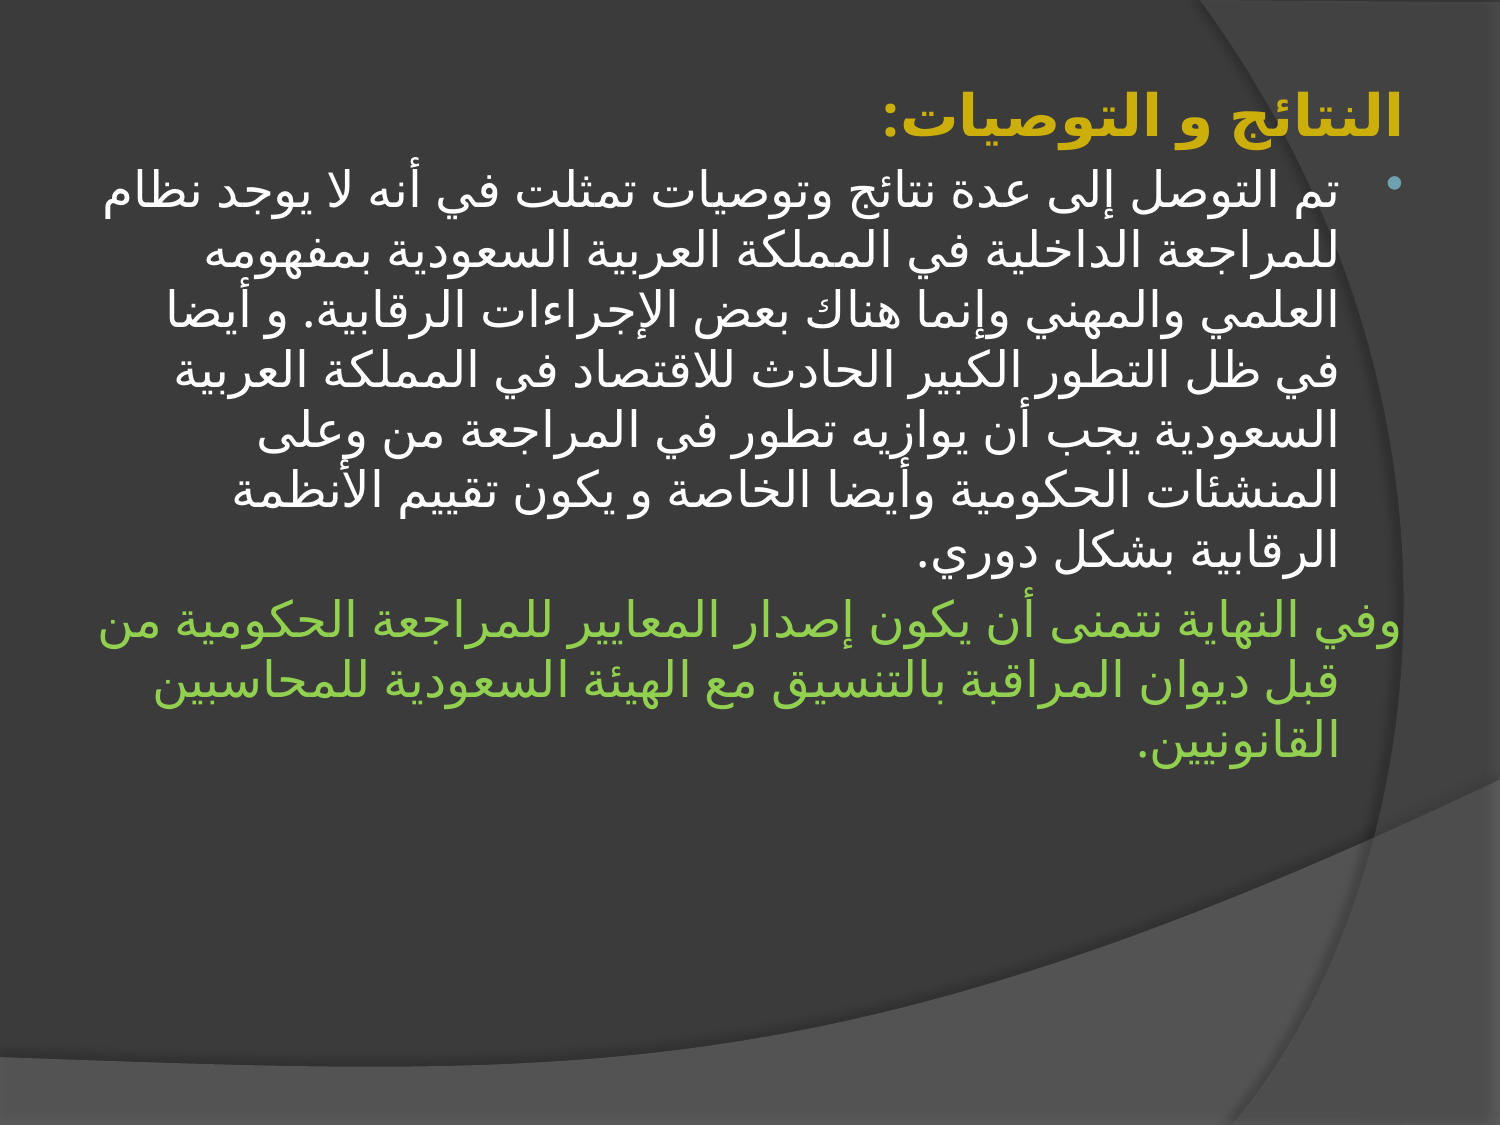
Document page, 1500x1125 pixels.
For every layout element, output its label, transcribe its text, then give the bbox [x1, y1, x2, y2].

list النتائج و التوصيات: تم التوصل إلى عدة نتائج وتوصيات تمثلت في أنه لا يوجد نظام للمراجعة الداخلية في المملكة العربية السعودية بمفهومه العلمي والمهني وإنما هناك بعض الإجراءات الرقابية. و أيضا في ظل التطور الكبير الحادث للاقتصاد في المملكة العربية السعودية يجب أن يوازيه تطور في المراجعة من وعلى المنشئات الحكومية وأيضا الخاصة و يكون تقييم الأنظمة الرقابية بشكل دوري. وفي النهاية نتمنى أن يكون إصدار المعايير للمراجعة الحكومية من قبل ديوان المراقبة بالتنسيق مع الهيئة السعودية للمحاسبين القانونيين. [75, 70, 1425, 1013]
